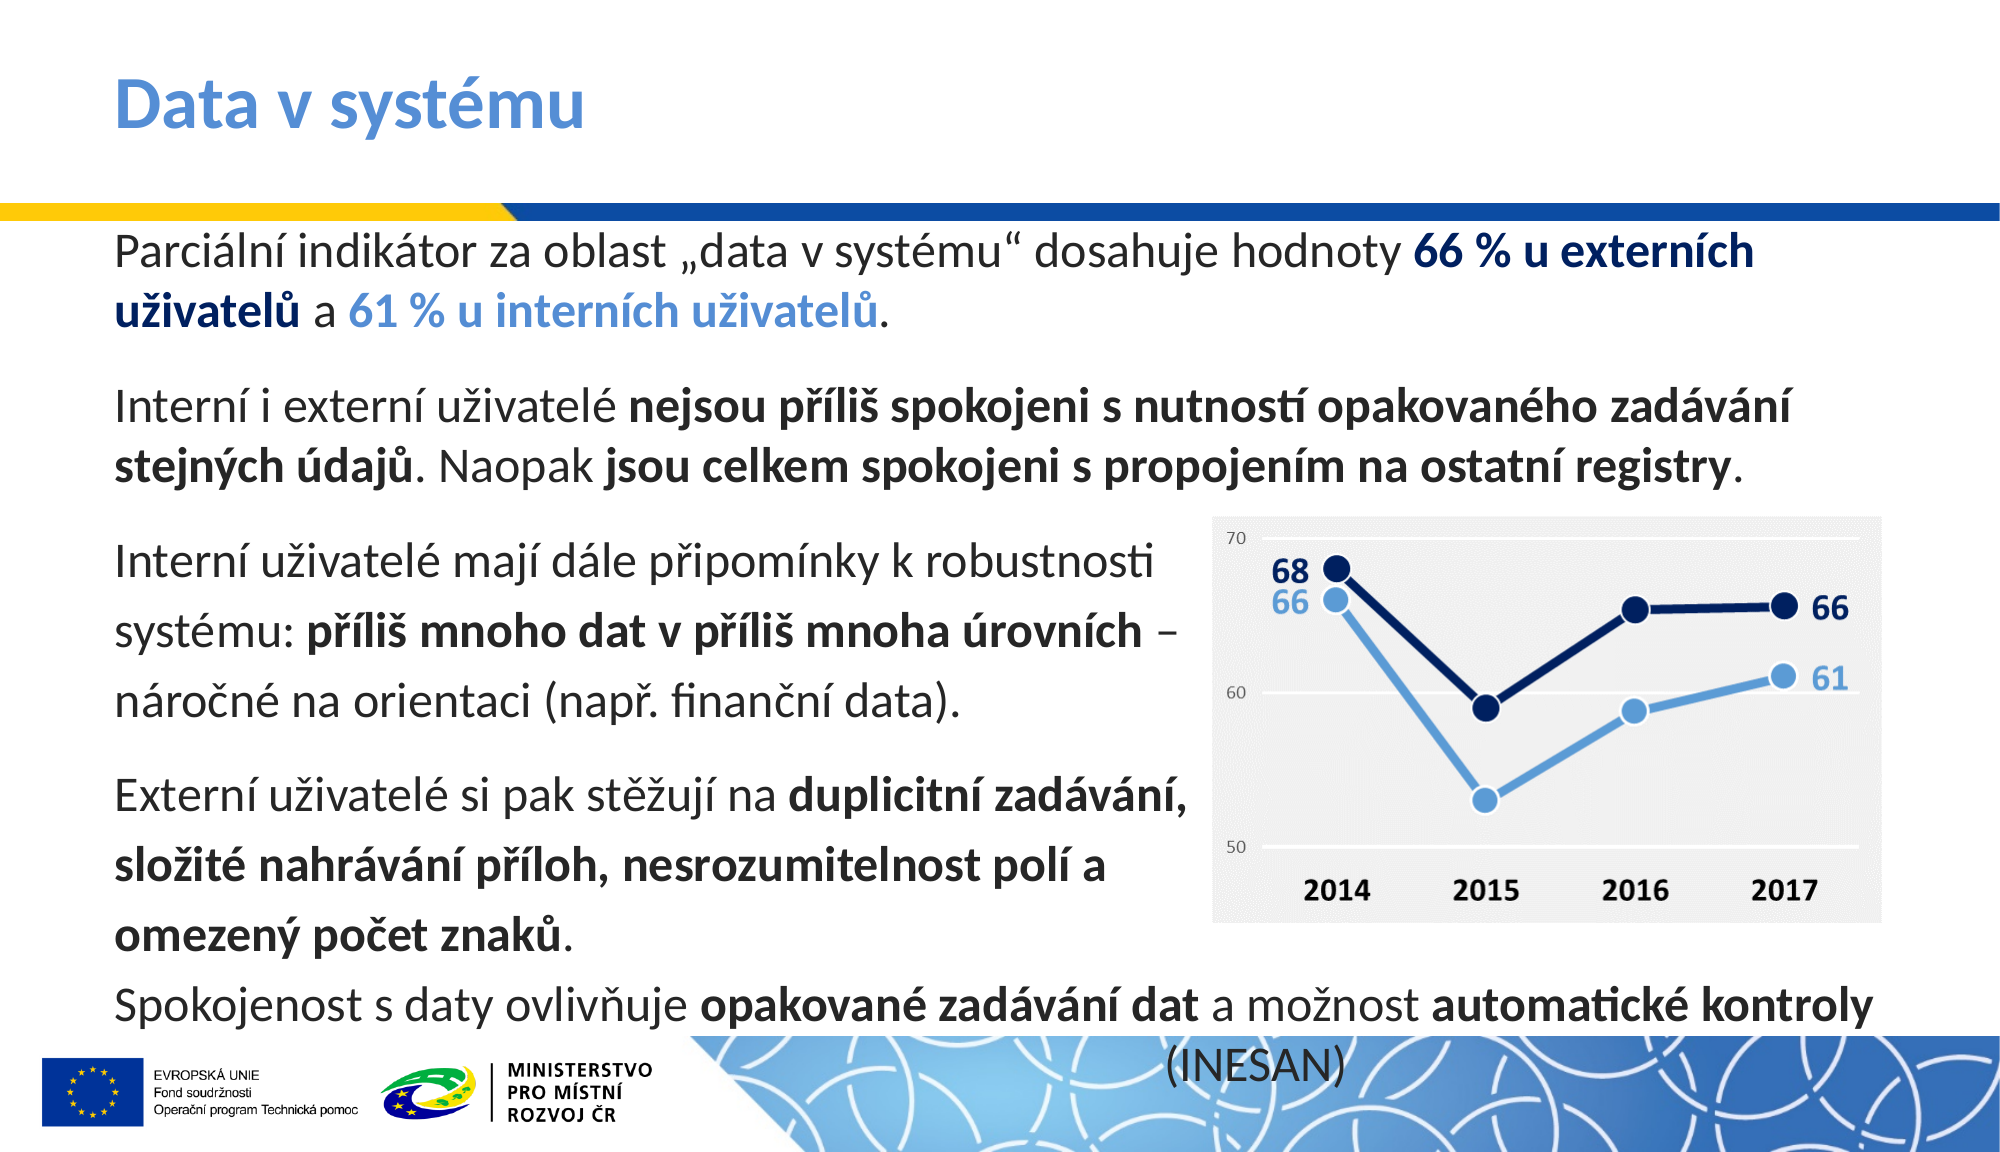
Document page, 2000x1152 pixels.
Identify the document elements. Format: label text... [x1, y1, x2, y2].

picture [680, 1036, 2000, 1152]
picture [19, 1035, 674, 1149]
title Data v systému [99, 46, 1900, 198]
list Parciální indikátor za oblast „data v systému“ dosahuje hodnoty 66 % u externích uživatelů a 61 % u interních uživatelů. Interní i externí uživatelé nejsou příliš spokojeni s nutností opakovaného zadávání stejných údajů. Naopak jsou celkem spokojeni s propojením na ostatní registry. Interní uživatelé mají dále připomínky k robustnosti systému: příliš mnoho dat v příliš mnoha úrovních – náročné na orientaci (např. finanční data). Externí uživatelé si pak stěžují na duplicitní zadávání, složité nahrávání příloh, nesrozumitelnost polí a omezený počet znaků. Spokojenost s daty ovlivňuje opakované zadávání dat a možnost automatické kontroly (INESAN) [99, 209, 1900, 1061]
picture [1212, 516, 1882, 924]
picture [0, 203, 2000, 221]
